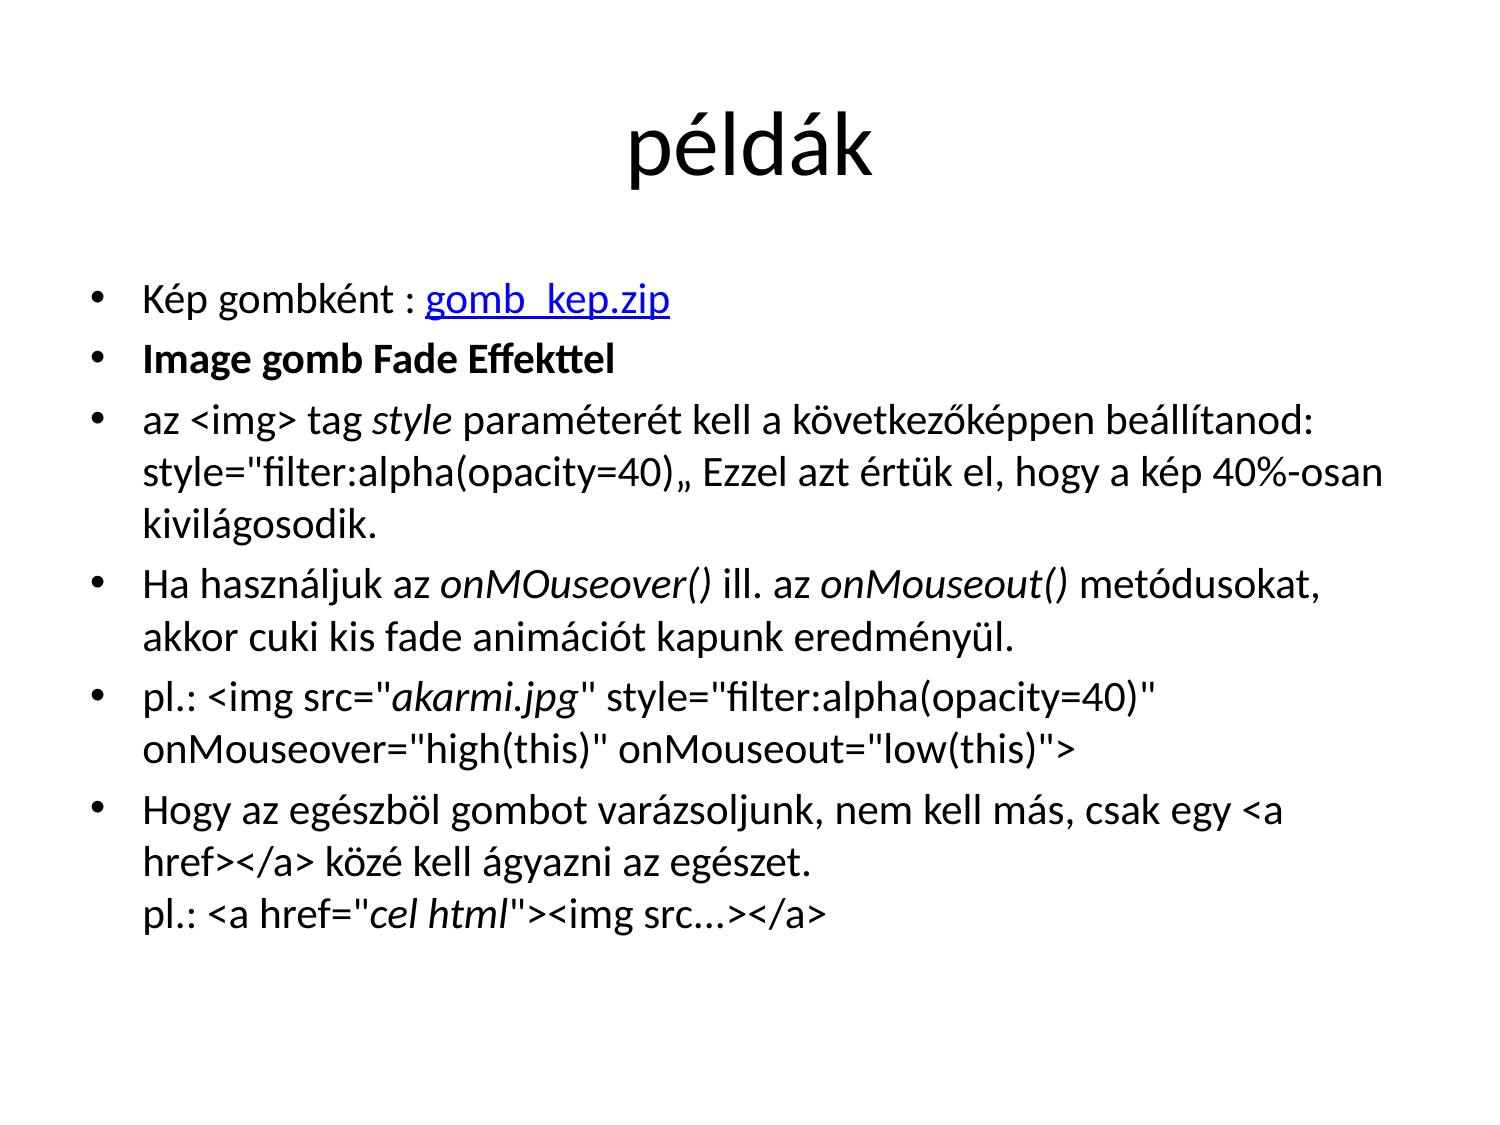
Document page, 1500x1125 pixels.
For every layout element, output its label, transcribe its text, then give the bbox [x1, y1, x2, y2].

list Kép gombként : gomb_kep.zip Image gomb Fade Effekttel az <img> tag style paraméterét kell a következőképpen beállítanod: style="filter:alpha(opacity=40)„ Ezzel azt értük el, hogy a kép 40%-osan kivilágosodik. Ha használjuk az onMOuseover() ill. az onMouseout() metódusokat, akkor cuki kis fade animációt kapunk eredményül. pl.: <img src="akarmi.jpg" style="filter:alpha(opacity=40)" onMouseover="high(this)" onMouseout="low(this)"> Hogy az egészböl gombot varázsoljunk, nem kell más, csak egy <a href></a> közé kell ágyazni az egészet. pl.: <a href="cel html"><img src...></a> [75, 262, 1425, 1005]
title példák [75, 45, 1425, 233]
